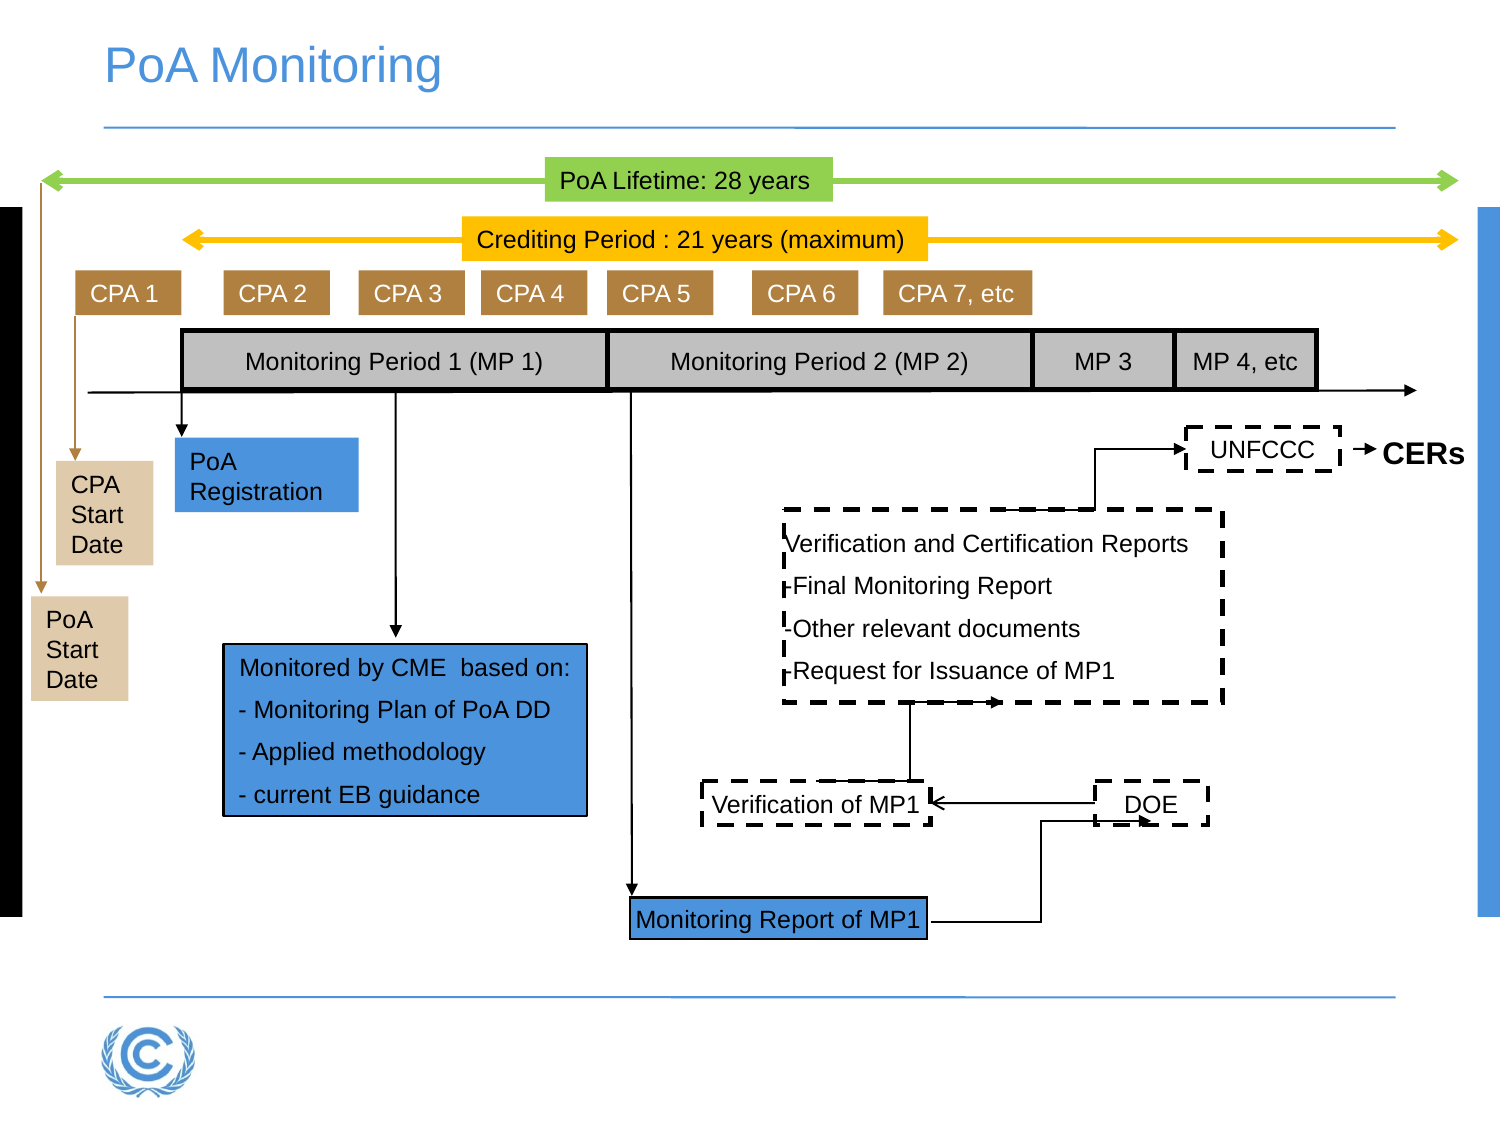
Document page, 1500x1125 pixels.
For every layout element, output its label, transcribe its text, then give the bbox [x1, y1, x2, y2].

title PoA Monitoring [104, 50, 1396, 103]
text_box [30, 156, 1459, 703]
picture [101, 1001, 209, 1108]
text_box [74, 270, 1467, 940]
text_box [606, 270, 1033, 317]
